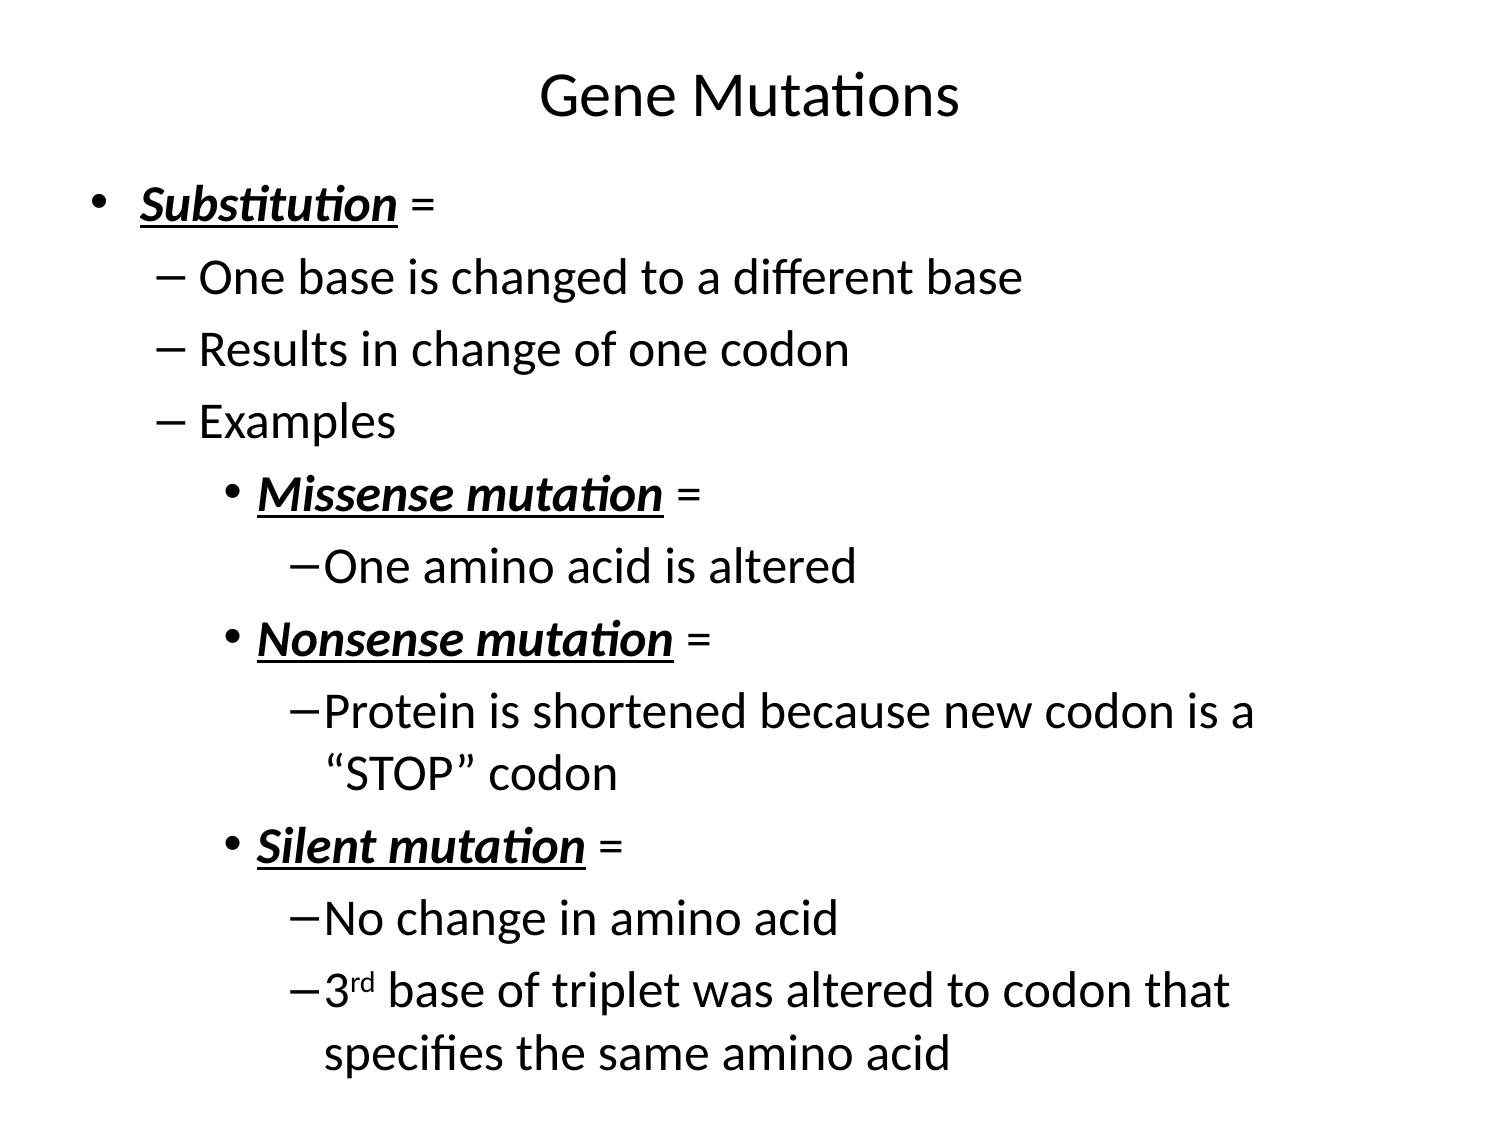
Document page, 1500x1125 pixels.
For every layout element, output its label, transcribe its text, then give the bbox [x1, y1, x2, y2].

title Gene Mutations [75, 45, 1425, 138]
list Substitution = One base is changed to a different base Results in change of one codon Examples Missense mutation = One amino acid is altered Nonsense mutation = Protein is shortened because new codon is a “STOP” codon Silent mutation = No change in amino acid 3rd base of triplet was altered to codon that specifies the same amino acid [75, 162, 1425, 1100]
